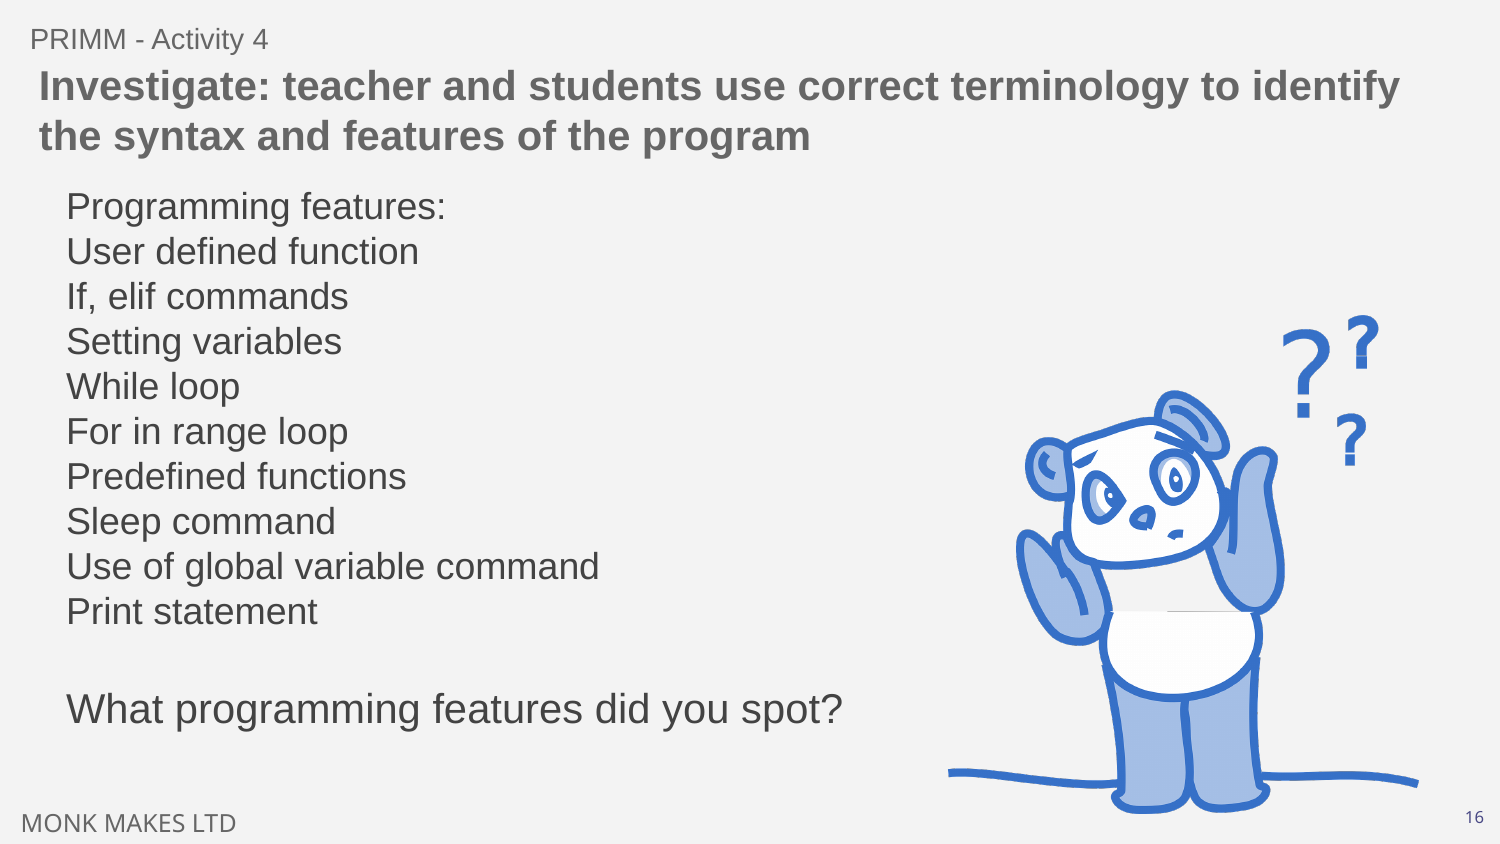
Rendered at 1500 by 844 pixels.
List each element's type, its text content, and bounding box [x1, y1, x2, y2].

title Investigate: teacher and students use correct terminology to identify the syntax and features of the program [24, 52, 1422, 167]
subtitle PRIMM - Activity 4 [14, 0, 1500, 52]
picture [944, 315, 1423, 814]
slide_number ‹#› [1448, 792, 1500, 844]
text_box Programming features: User defined function If, elif commands Setting variables While loop For in range loop Predefined functions Sleep command Use of global variable command Print statement What programming features did you spot? [51, 166, 1422, 793]
